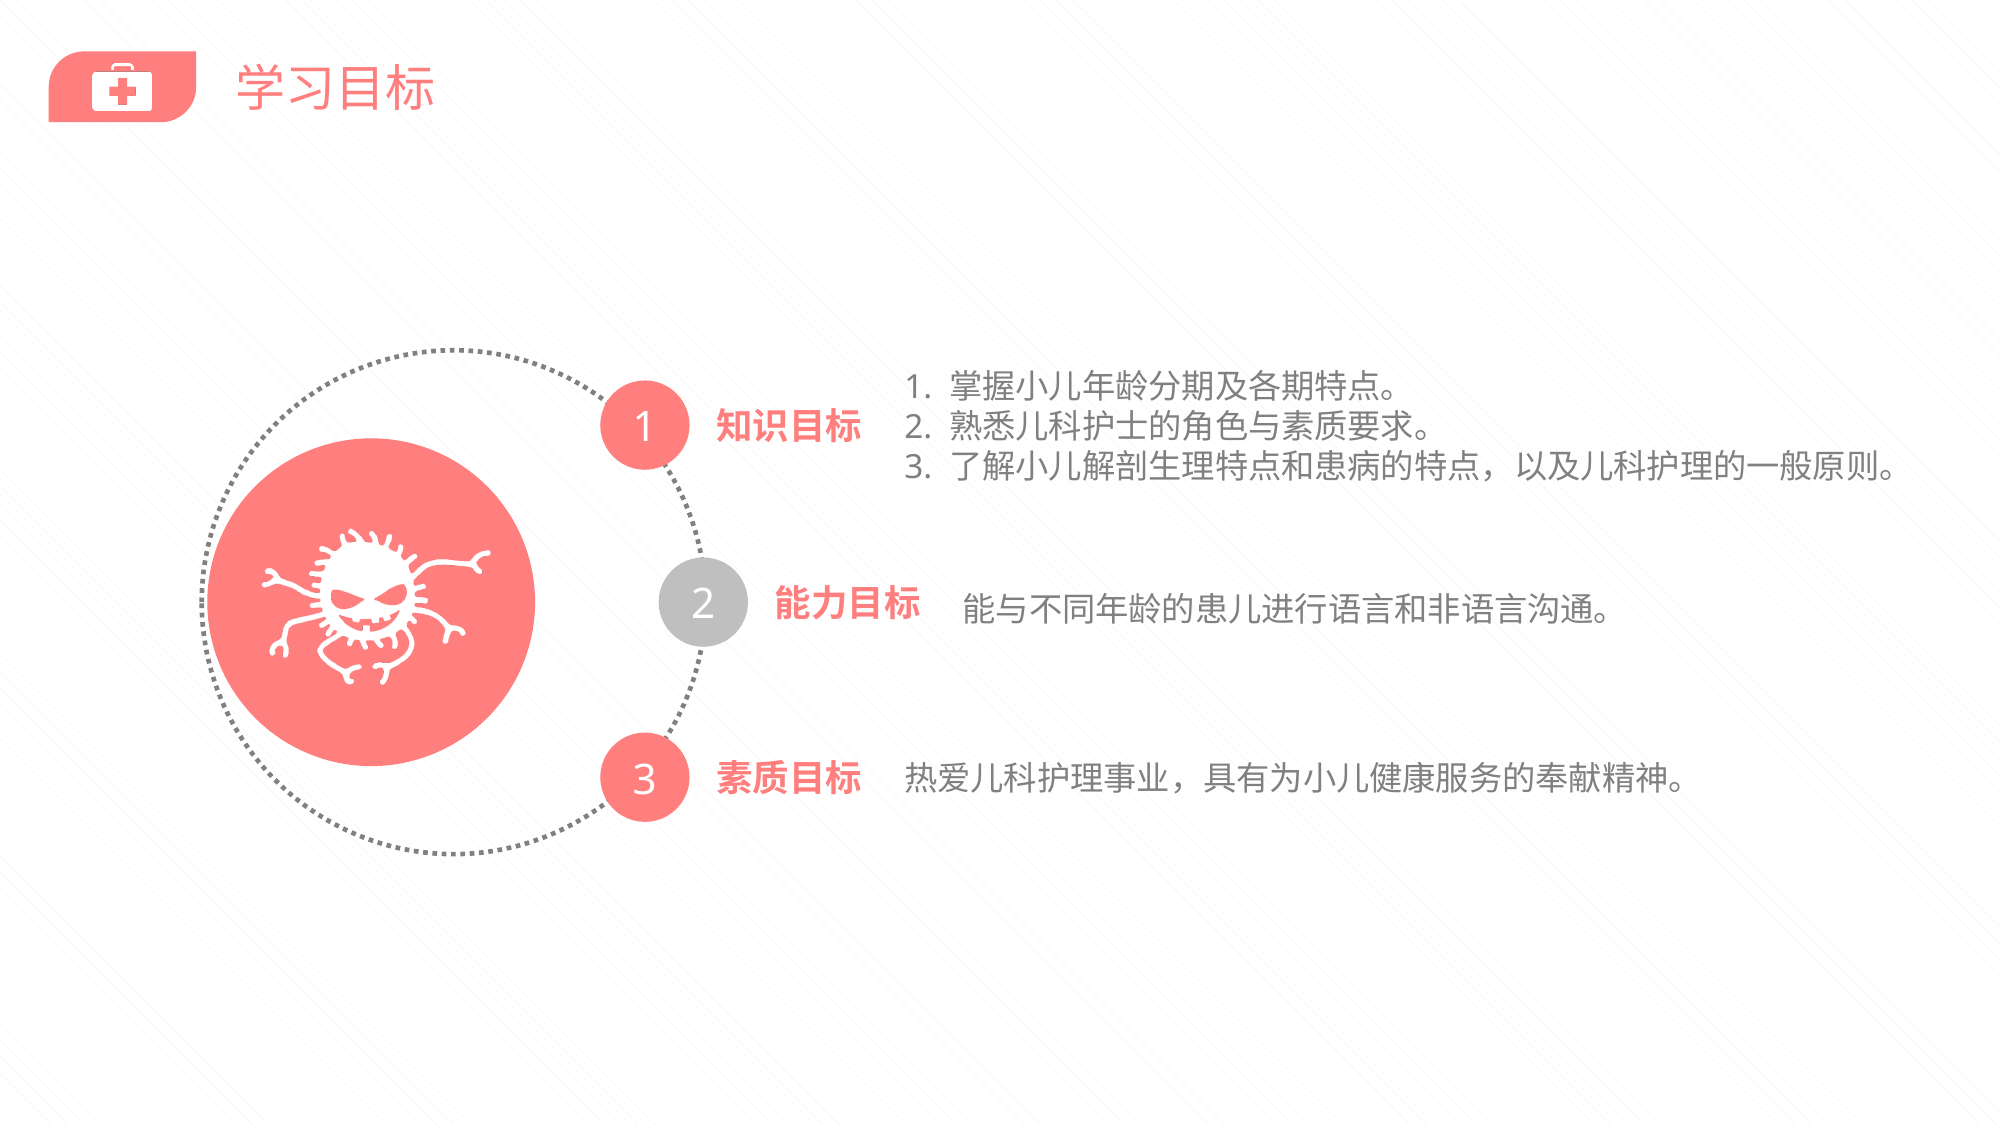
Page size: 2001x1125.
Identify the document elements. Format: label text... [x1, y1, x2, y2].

text_box 能与不同年龄的患儿进行语言和非语言沟通。 [947, 572, 1787, 644]
text_box 3 [599, 731, 691, 823]
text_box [48, 42, 1934, 132]
text_box 能力目标 [760, 572, 936, 632]
text_box [261, 349, 703, 856]
text_box 素质目标 [701, 747, 878, 807]
text_box [200, 550, 207, 656]
text_box 1 [599, 379, 691, 471]
text_box 2 [657, 556, 750, 648]
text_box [207, 438, 536, 767]
text_box 热爱儿科护理事业，具有为小儿健康服务的奉献精神。 [889, 719, 1767, 836]
text_box 1. 掌握小儿年龄分期及各期特点。 2. 熟悉儿科护士的角色与素质要求。 3. 了解小儿解剖生理特点和患病的特点，以及儿科护理的一般原则。 [889, 321, 1934, 529]
text_box 知识目标 [701, 395, 878, 454]
